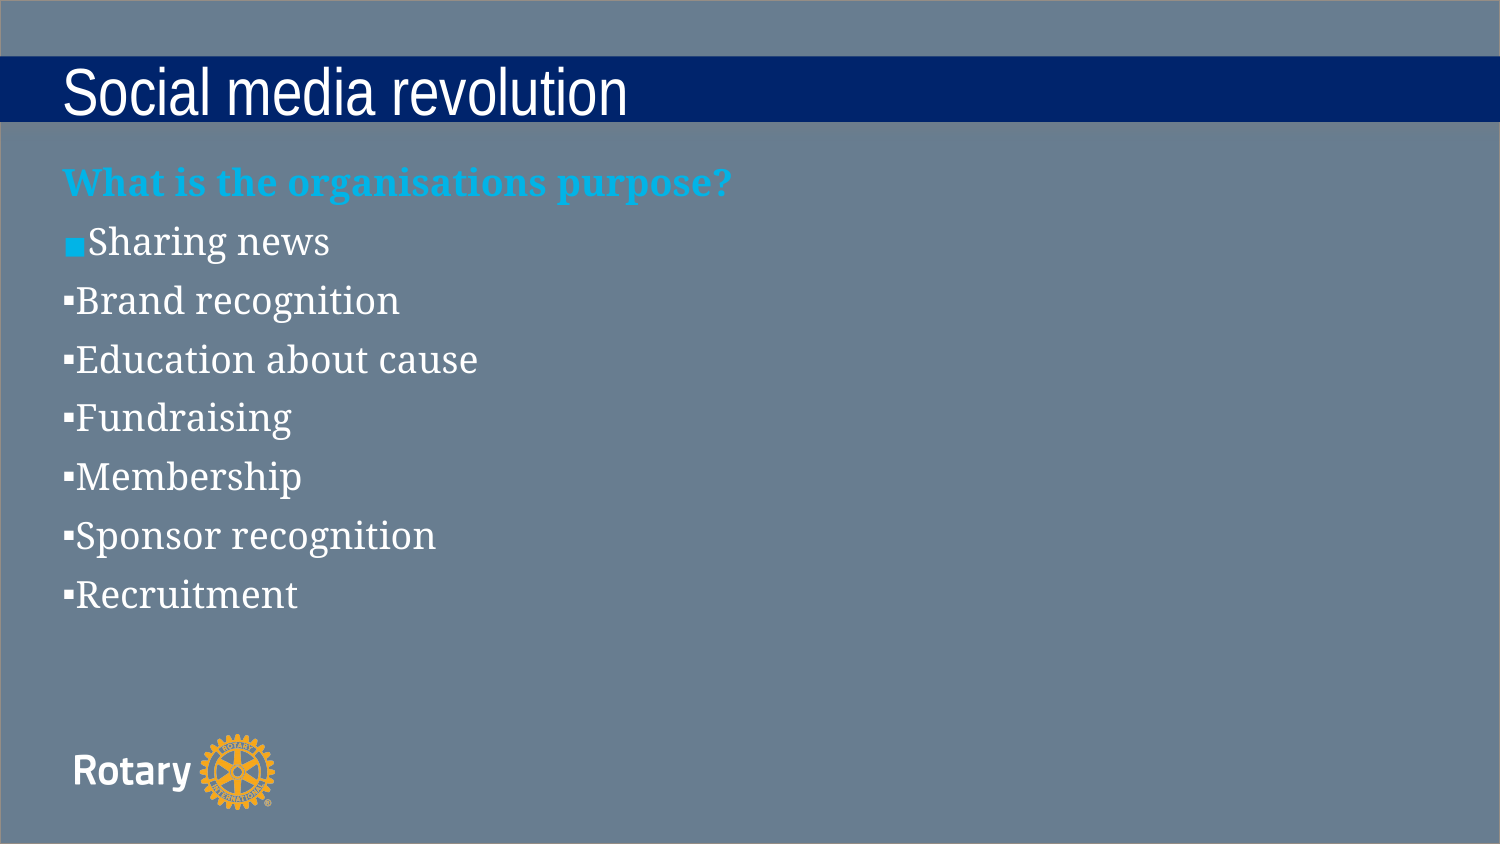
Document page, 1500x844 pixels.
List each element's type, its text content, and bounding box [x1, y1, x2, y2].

picture [75, 734, 275, 810]
list What is the organisations purpose? Sharing news Brand recognition Education about cause Fundraising Membership Sponsor recognition Recruitment [62, 159, 1413, 704]
title Social media revolution [62, 56, 1500, 122]
